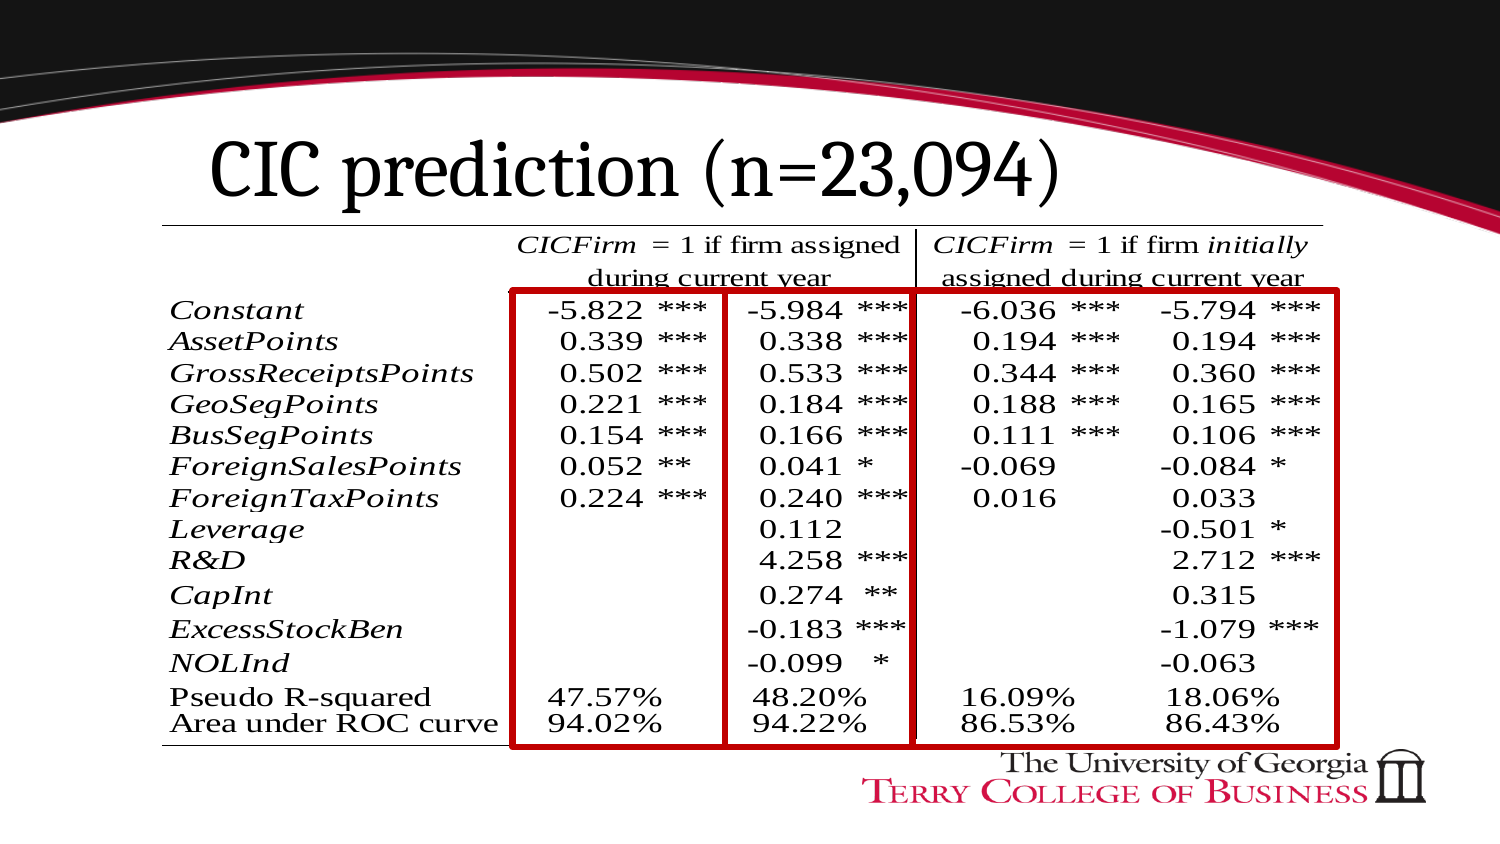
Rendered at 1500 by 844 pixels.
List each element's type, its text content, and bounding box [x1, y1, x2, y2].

text_box [1329, 289, 1339, 749]
title CIC prediction (n=23,094) [0, 93, 1313, 235]
picture [862, 749, 1426, 803]
picture [0, 0, 1500, 748]
